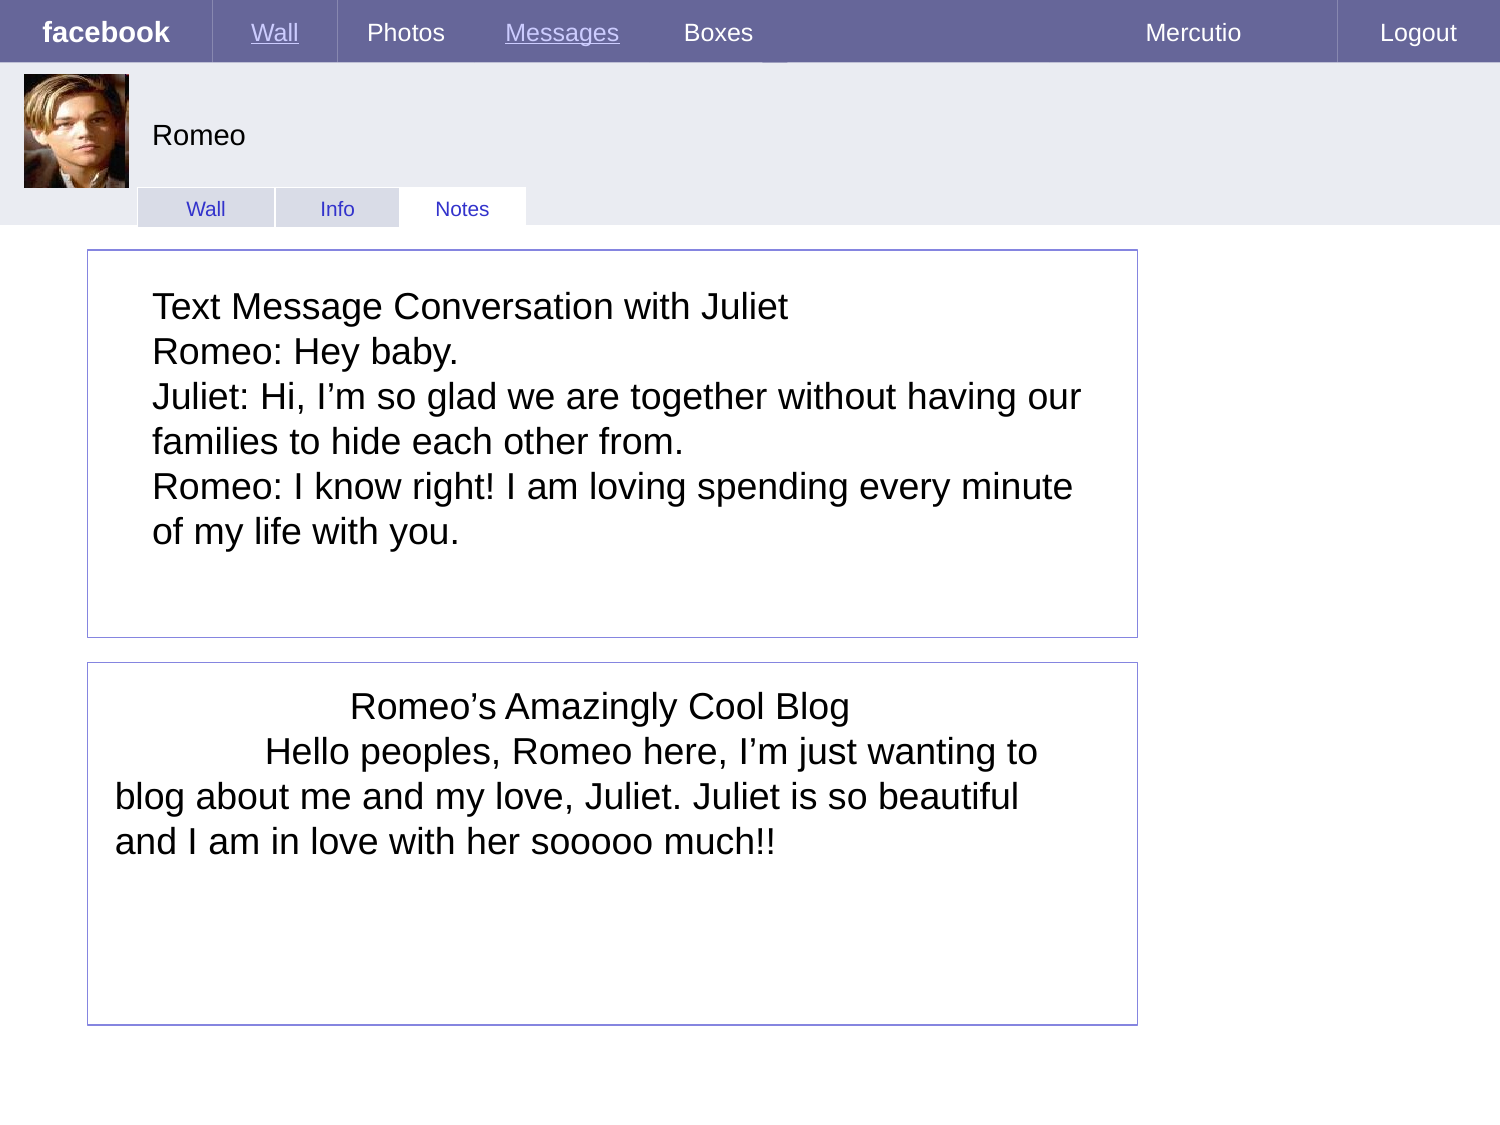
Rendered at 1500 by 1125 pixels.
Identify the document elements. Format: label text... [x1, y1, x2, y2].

text_box [87, 662, 1138, 1025]
text_box Boxes [649, 0, 762, 63]
text_box Messages [474, 0, 649, 63]
text_box facebook [0, 0, 212, 63]
text_box [762, 0, 1049, 63]
text_box Wall [212, 0, 337, 63]
text_box Romeo [137, 112, 1188, 188]
text_box Wall [137, 188, 275, 228]
text_box Photos [337, 0, 474, 63]
text_box Notes [399, 188, 525, 228]
text_box Romeo’s Amazingly Cool Blog Hello peoples, Romeo here, I’m just wanting to blog about me and my love, Juliet. Juliet is so beautiful and I am in love with her sooooo much!! [99, 674, 1100, 915]
picture [24, 74, 129, 188]
text_box Text Message Conversation with Juliet Romeo: Hey baby. Juliet: Hi, I’m so glad we are together without having our families to hide each other from. Romeo: I know right! I am loving spending every minute of my life with you. [137, 274, 1100, 560]
text_box Mercutio [1049, 0, 1337, 63]
text_box Logout [1337, 0, 1500, 63]
text_box Info [275, 188, 399, 228]
text_box [87, 249, 1138, 638]
text_box [0, 63, 1500, 225]
